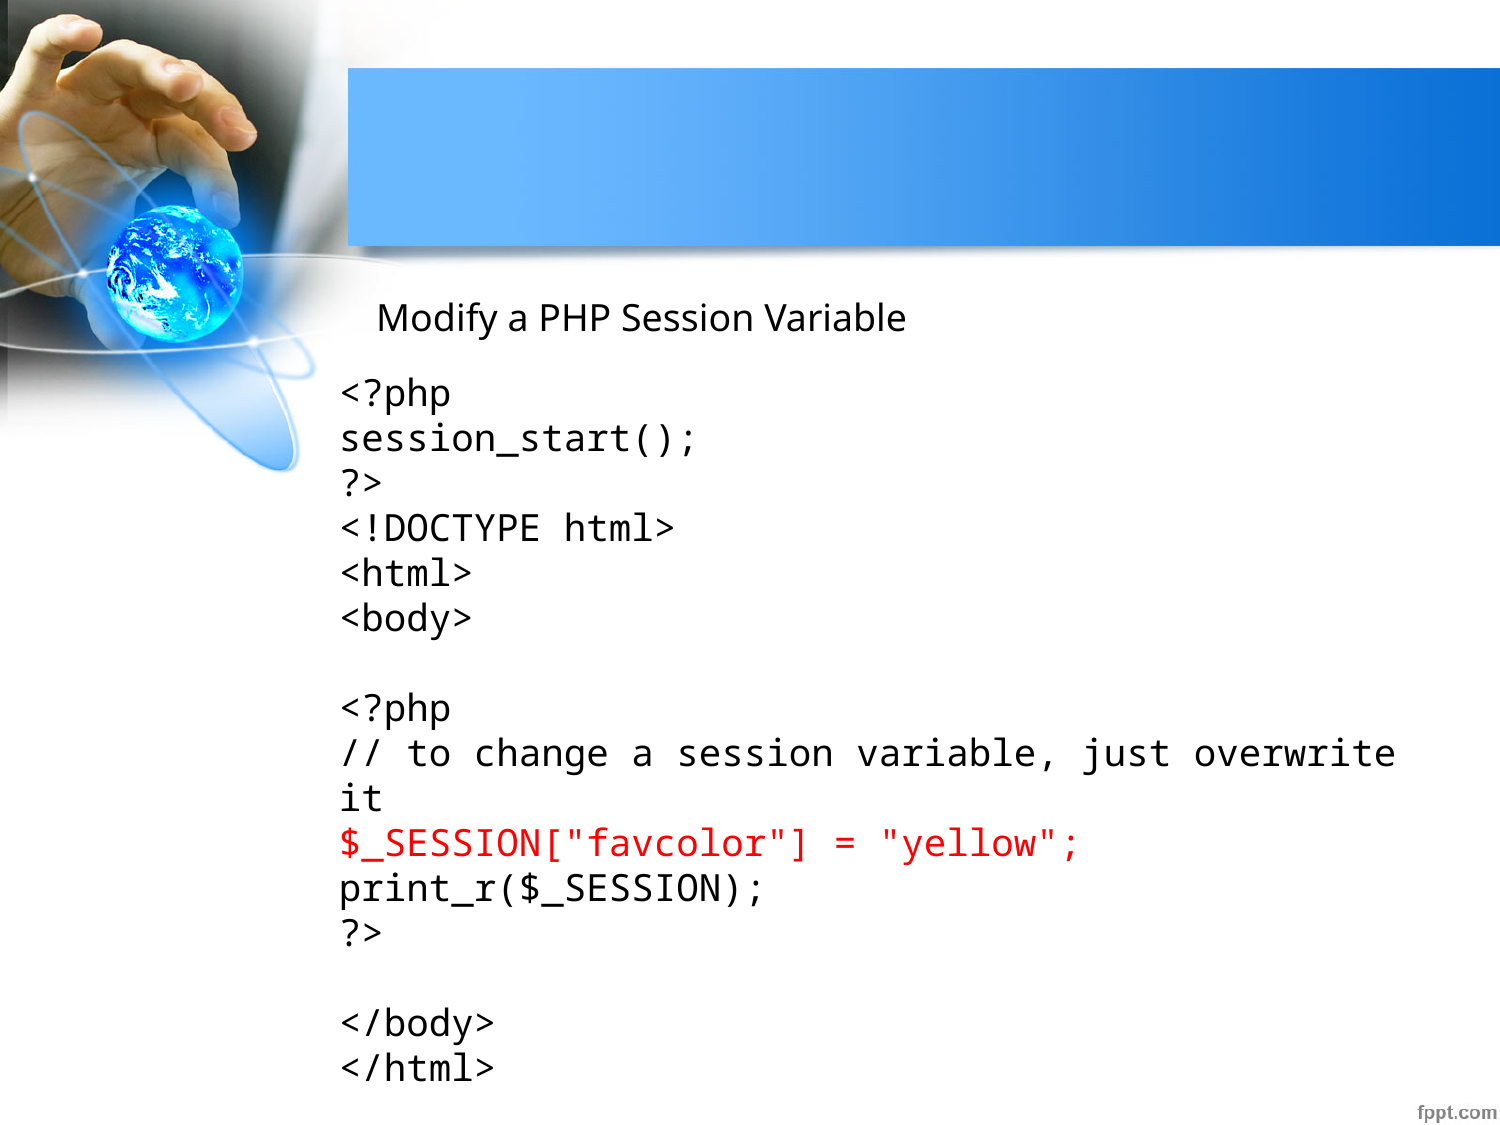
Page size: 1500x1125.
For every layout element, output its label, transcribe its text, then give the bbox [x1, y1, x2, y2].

picture [0, 0, 1500, 1125]
text_box <?php session_start(); ?> <!DOCTYPE html> <html> <body> <?php // to change a session variable, just overwrite it $_SESSION["favcolor"] = "yellow"; print_r($_SESSION); ?> </body> </html> [324, 362, 1426, 1097]
text_box Modify a PHP Session Variable [361, 286, 923, 347]
